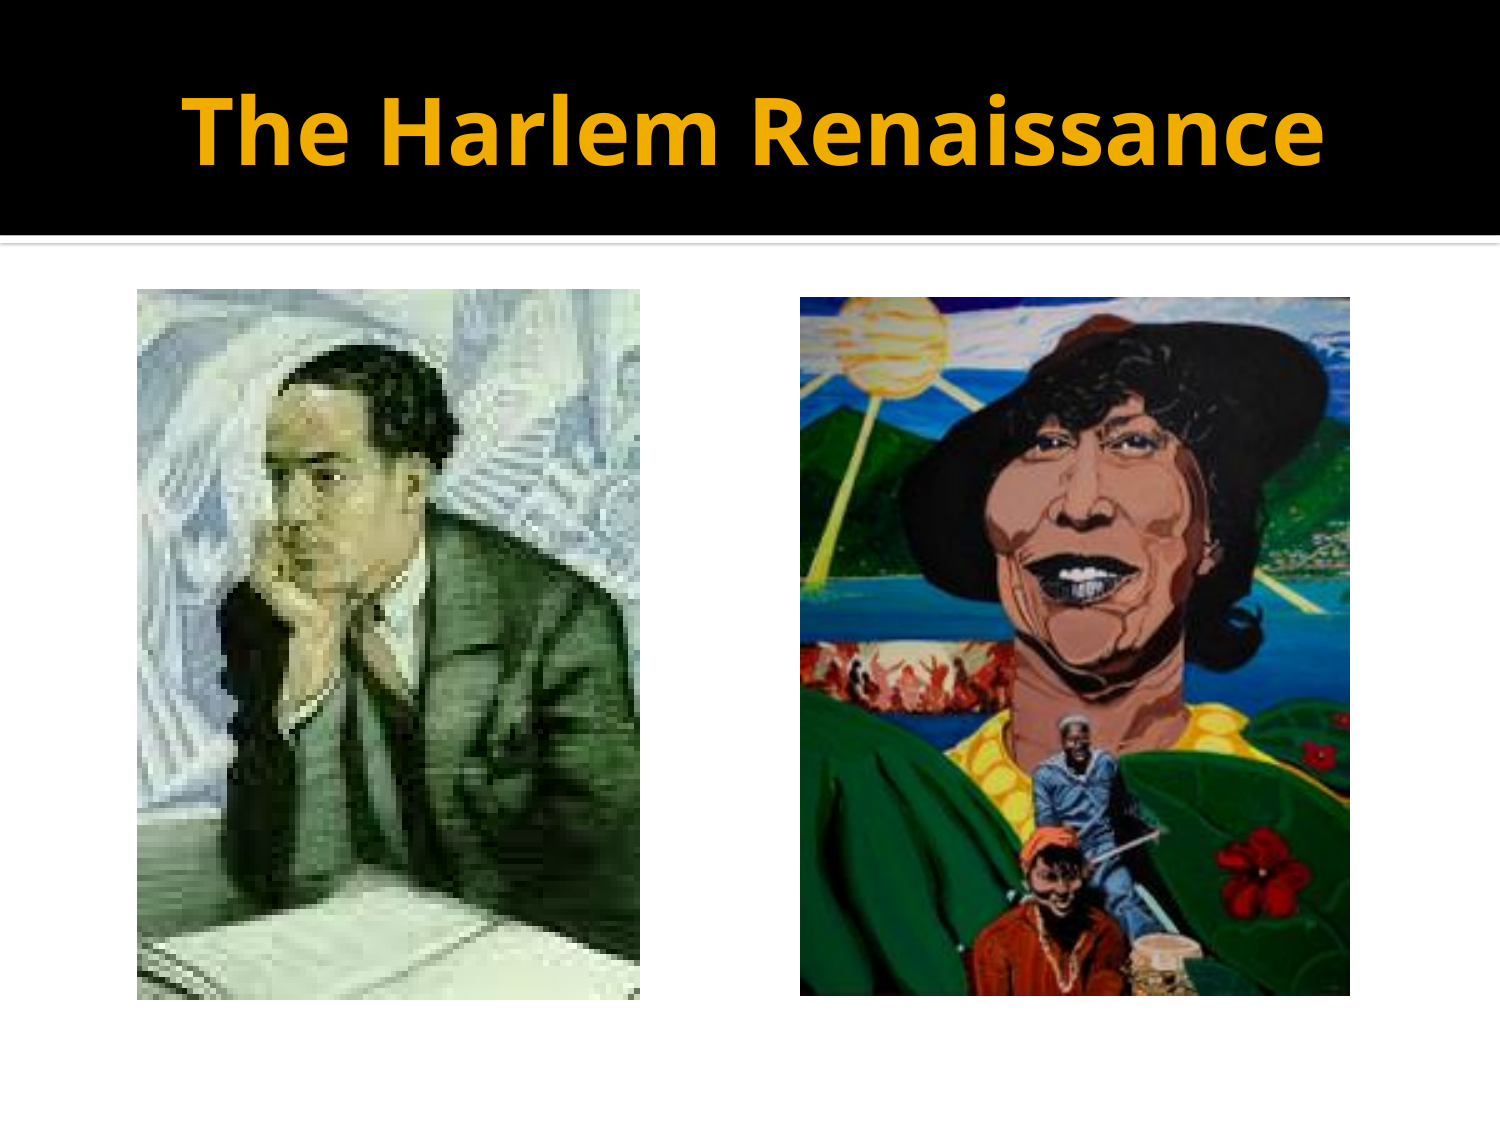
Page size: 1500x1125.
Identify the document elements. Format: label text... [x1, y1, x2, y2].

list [799, 297, 1350, 996]
title The Harlem Renaissance [75, 24, 1425, 231]
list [137, 289, 640, 1000]
